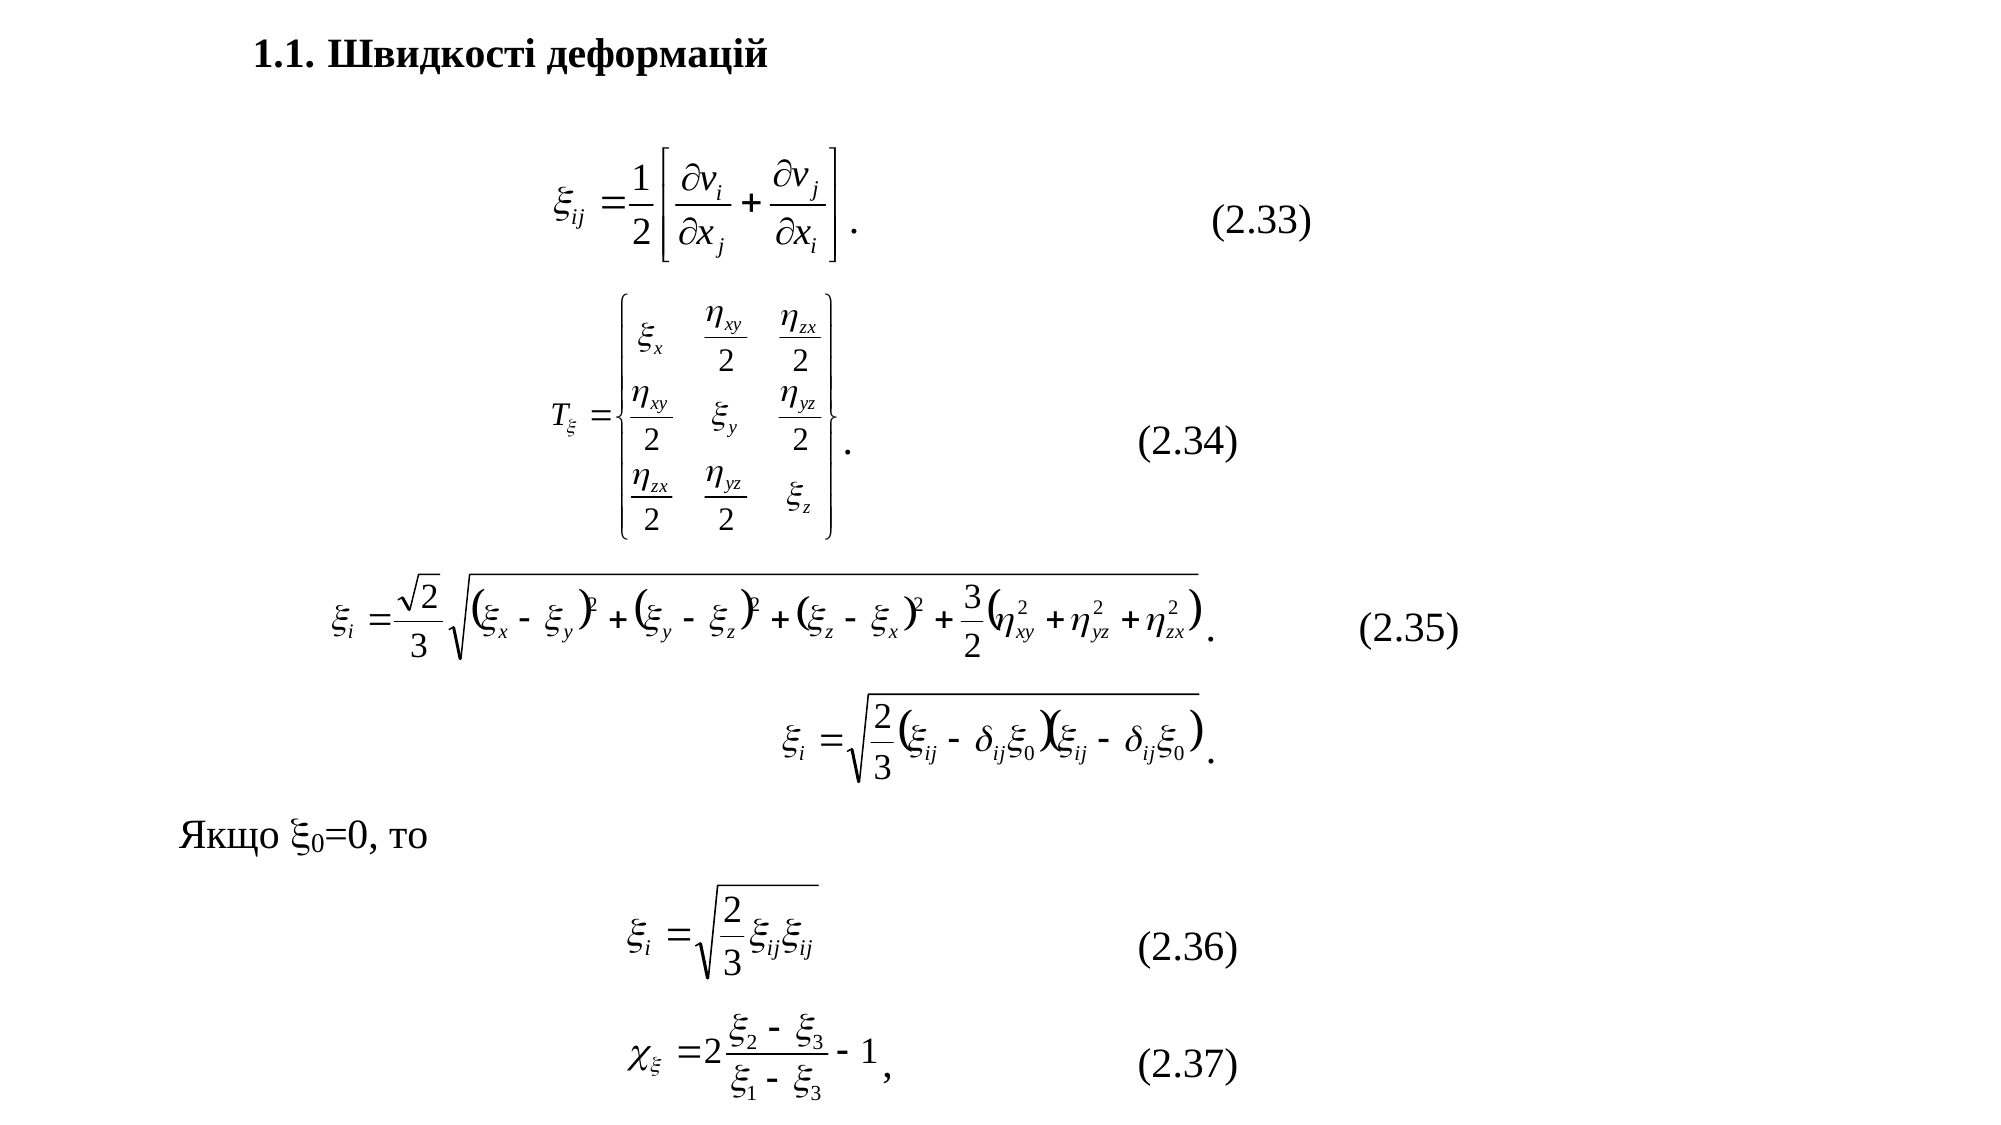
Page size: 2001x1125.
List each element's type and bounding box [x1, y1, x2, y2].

text_box [178, 28, 1814, 1125]
